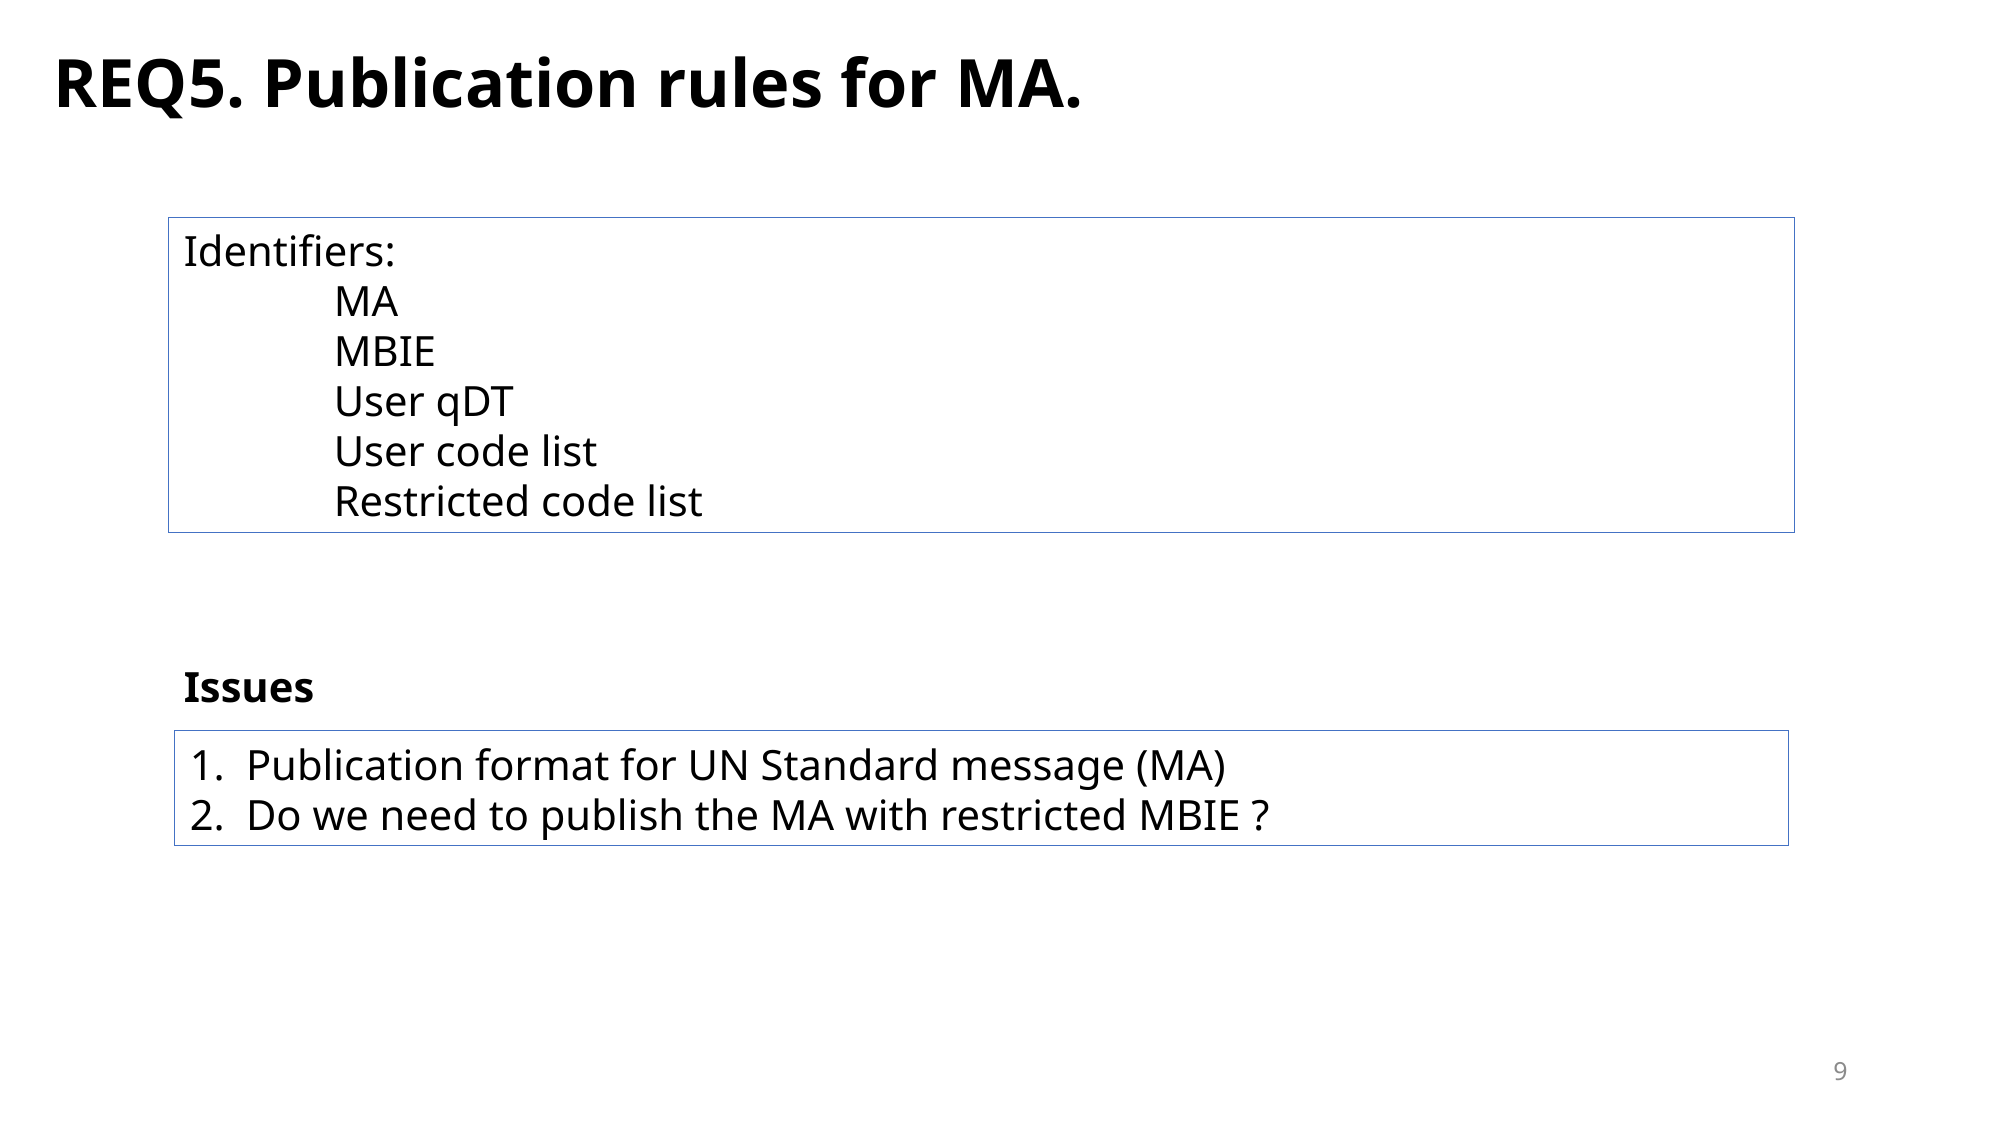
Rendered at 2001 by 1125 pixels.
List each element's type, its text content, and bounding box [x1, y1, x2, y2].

text_box Identifiers: MA MBIE User qDT User code list Restricted code list [168, 217, 1795, 533]
slide_number 9 [1412, 1042, 1863, 1103]
text_box Publication format for UN Standard message (MA) Do we need to publish the MA with restricted MBIE ? [174, 730, 1789, 846]
text_box REQ5. Publication rules for MA. [0, 33, 1099, 128]
text_box Issues [168, 653, 640, 719]
